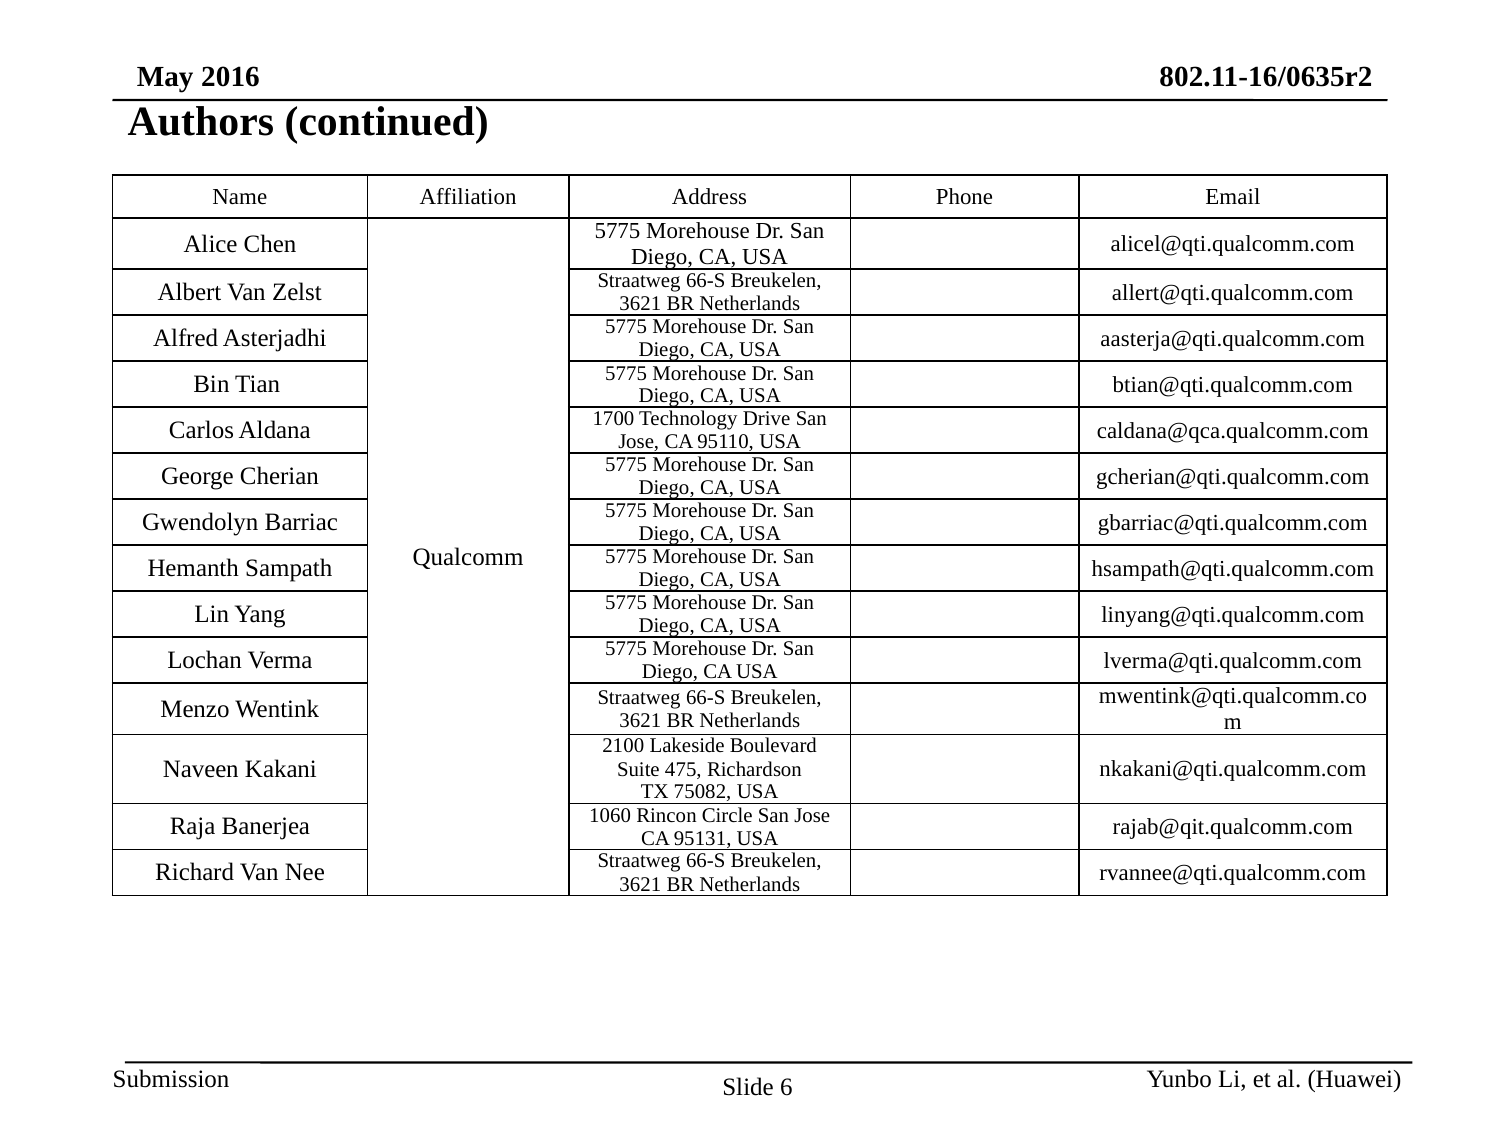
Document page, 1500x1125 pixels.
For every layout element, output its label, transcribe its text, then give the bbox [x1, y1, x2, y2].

table_cell 5775 Morehouse Dr. San Diego, CA, USA [570, 219, 850, 268]
table_header Name [113, 176, 367, 217]
title Authors (continued) [112, 99, 1388, 138]
table_cell Lin Yang [113, 592, 367, 636]
table_cell aasterja@qti.qualcomm.com [1080, 316, 1386, 360]
table_cell Naveen Kakani [113, 735, 367, 803]
table_cell lverma@qti.qualcomm.com [1080, 638, 1386, 682]
table_cell allert@qti.qualcomm.com [1080, 270, 1386, 314]
table_cell 5775 Morehouse Dr. San Diego, CA, USA [570, 500, 850, 544]
table_cell mwentink@qti.qualcomm.com [1080, 684, 1386, 734]
table_cell Bin Tian [113, 362, 367, 406]
table_cell Alice Chen [113, 219, 367, 268]
table_cell 5775 Morehouse Dr. San Diego, CA, USA [570, 362, 850, 406]
table_cell hsampath@qti.qualcomm.com [1080, 546, 1386, 590]
table_cell [851, 735, 1078, 803]
table_cell [851, 219, 1078, 268]
table_cell [851, 500, 1078, 544]
table_cell Straatweg 66-S Breukelen, 3621 BR Netherlands [570, 684, 850, 734]
table_cell 1700 Technology Drive San Jose, CA 95110, USA [570, 408, 850, 452]
table_cell linyang@qti.qualcomm.com [1080, 592, 1386, 636]
table_cell 5775 Morehouse Dr. San Diego, CA, USA [570, 546, 850, 590]
table_cell rvannee@qti.qualcomm.com [1080, 850, 1386, 895]
table_cell 5775 Morehouse Dr. San Diego, CA, USA [570, 592, 850, 636]
table_cell [851, 408, 1078, 452]
table_cell [851, 270, 1078, 314]
table_cell Qualcomm [368, 219, 568, 895]
table_cell caldana@qca.qualcomm.com [1080, 408, 1386, 452]
table_cell nkakani@qti.qualcomm.com [1080, 735, 1386, 803]
table_cell [851, 684, 1078, 734]
table_cell Alfred Asterjadhi [113, 316, 367, 360]
table_cell Carlos Aldana [113, 408, 367, 452]
table_header Phone [851, 176, 1078, 217]
table_cell Albert Van Zelst [113, 270, 367, 314]
table_cell [851, 454, 1078, 498]
table_cell Hemanth Sampath [113, 546, 367, 590]
table_cell Straatweg 66-S Breukelen, 3621 BR Netherlands [570, 850, 850, 895]
table_cell [851, 638, 1078, 682]
slide_number Slide 6 [713, 1069, 802, 1101]
table_header Email [1080, 176, 1386, 217]
footer Yunbo Li, et al. (Huawei) [949, 1061, 1402, 1093]
table_cell [851, 850, 1078, 895]
table_cell [851, 362, 1078, 406]
table_cell btian@qti.qualcomm.com [1080, 362, 1386, 406]
table_cell [851, 804, 1078, 849]
table_cell [851, 316, 1078, 360]
table_cell 5775 Morehouse Dr. San Diego, CA, USA [570, 454, 850, 498]
table_header Affiliation [368, 176, 568, 217]
table_cell [851, 592, 1078, 636]
table_cell gbarriac@qti.qualcomm.com [1080, 500, 1386, 544]
table_cell 5775 Morehouse Dr. San Diego, CA USA [570, 638, 850, 682]
table_cell Gwendolyn Barriac [113, 500, 367, 544]
table_cell rajab@qit.qualcomm.com [1080, 804, 1386, 849]
table_cell Lochan Verma [113, 638, 367, 682]
table_cell alicel@qti.qualcomm.com [1080, 219, 1386, 268]
table_cell [851, 546, 1078, 590]
table_cell George Cherian [113, 454, 367, 498]
table_cell 5775 Morehouse Dr. San Diego, CA, USA [570, 316, 850, 360]
table_cell Menzo Wentink [113, 684, 367, 734]
table_header Address [570, 176, 850, 217]
table_cell Straatweg 66-S Breukelen, 3621 BR Netherlands [570, 270, 850, 314]
table_cell Raja Banerjea [113, 804, 367, 849]
table_cell 1060 Rincon Circle San Jose CA 95131, USA [570, 804, 850, 849]
table_cell gcherian@qti.qualcomm.com [1080, 454, 1386, 498]
table_cell Richard Van Nee [113, 850, 367, 895]
table_cell 2100 Lakeside Boulevard Suite 475, Richardson TX 75082, USA [570, 735, 850, 803]
